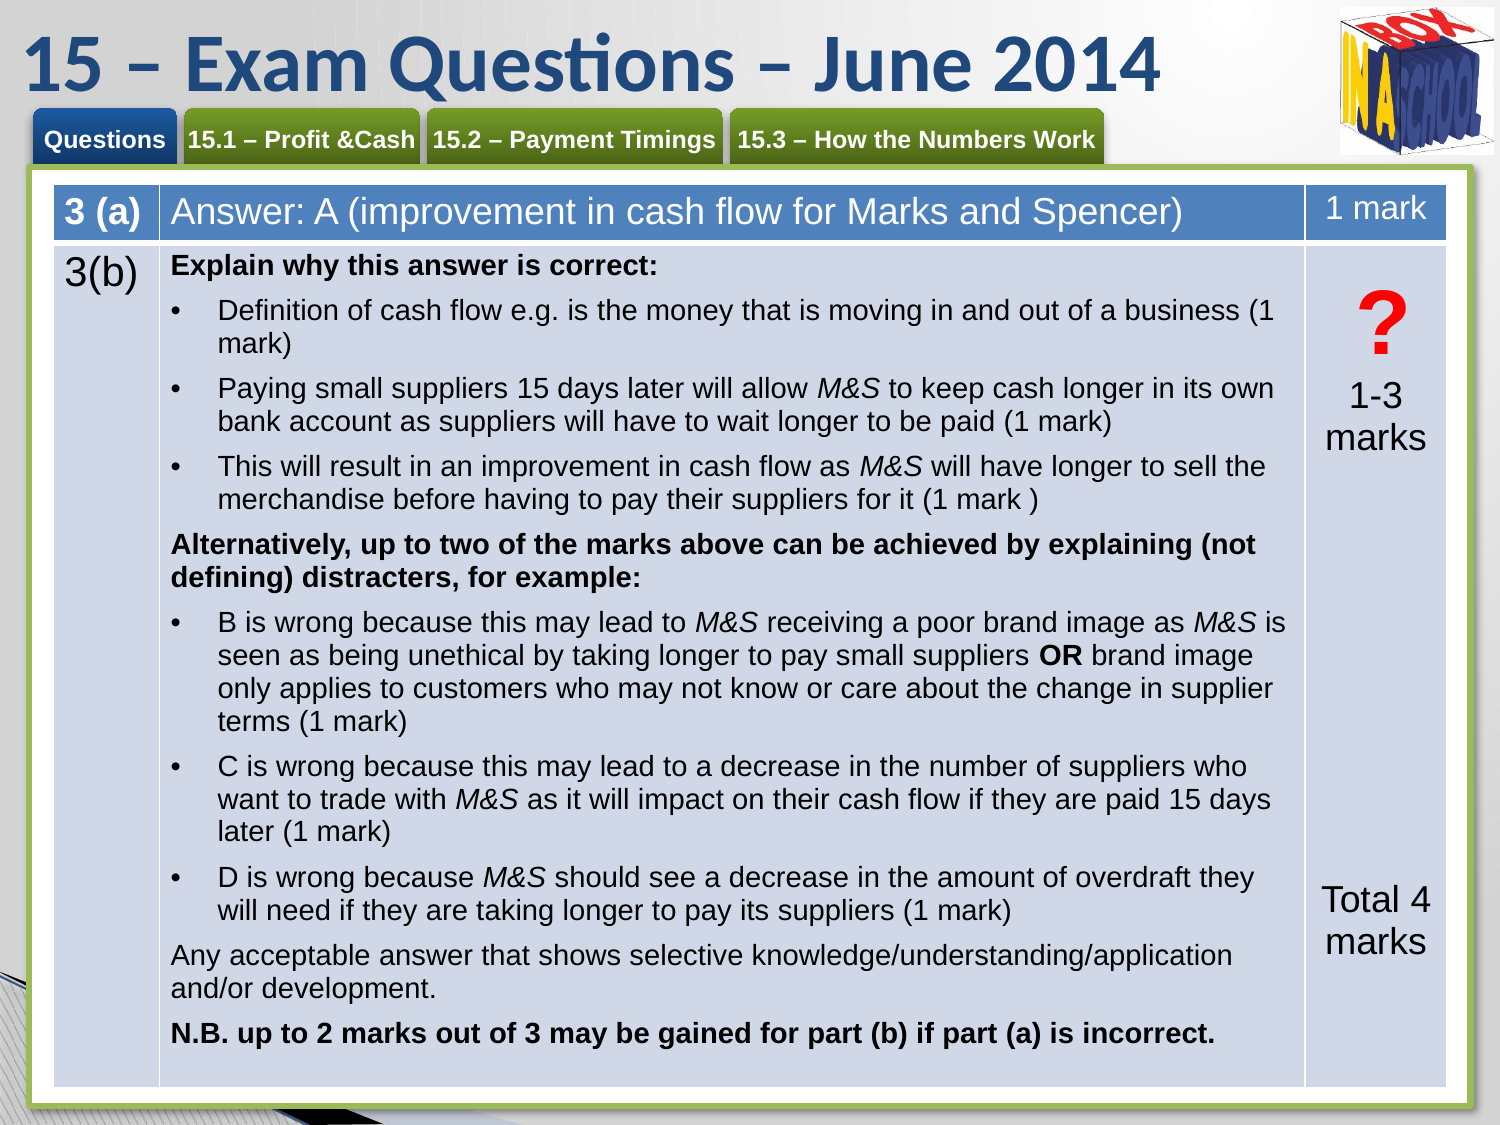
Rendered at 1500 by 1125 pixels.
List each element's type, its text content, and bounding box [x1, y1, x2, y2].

table_cell 3(b) [54, 246, 159, 1087]
table_header Answer: A (improvement in cash flow for Marks and Spencer) [160, 185, 1304, 240]
text_box ? [1340, 255, 1400, 380]
table_header 3 (a) [54, 185, 159, 240]
table_cell Explain why this answer is correct: Definition of cash flow e.g. is the money that is moving in and out of a business (1 mark) Paying small suppliers 15 days later will allow M&S to keep cash longer in its own bank account as suppliers will have to wait longer to be paid (1 mark) This will result in an improvement in cash flow as M&S will have longer to sell the merchandise before having to pay their suppliers for it (1 mark ) Alternatively, up to two of the marks above can be achieved by explaining (not defining) distracters, for example: B is wrong because this may lead to M&S receiving a poor brand image as M&S is seen as being unethical by taking longer to pay small suppliers OR brand image only applies to customers who may not know or care about the change in supplier terms (1 mark) C is wrong because this may lead to a decrease in the number of suppliers who want to trade with M&S as it will impact on their cash flow if they are paid 15 days later (1 mark) D is wrong because M&S should see a decrease in the amount of overdraft they will need if they are taking longer to pay its suppliers (1 mark) Any acceptable answer that shows selective knowledge/understanding/application and/or development. N.B. up to 2 marks out of 3 may be gained for part (b) if part (a) is incorrect. [160, 246, 1304, 1087]
table_cell 1-3 marks Total 4 marks [1306, 246, 1446, 1087]
title 15 – Exam Questions – June 2014 [5, 7, 1276, 109]
picture [281, 1114, 303, 1125]
picture [1340, 7, 1495, 155]
table_header 1 mark [1306, 185, 1446, 240]
